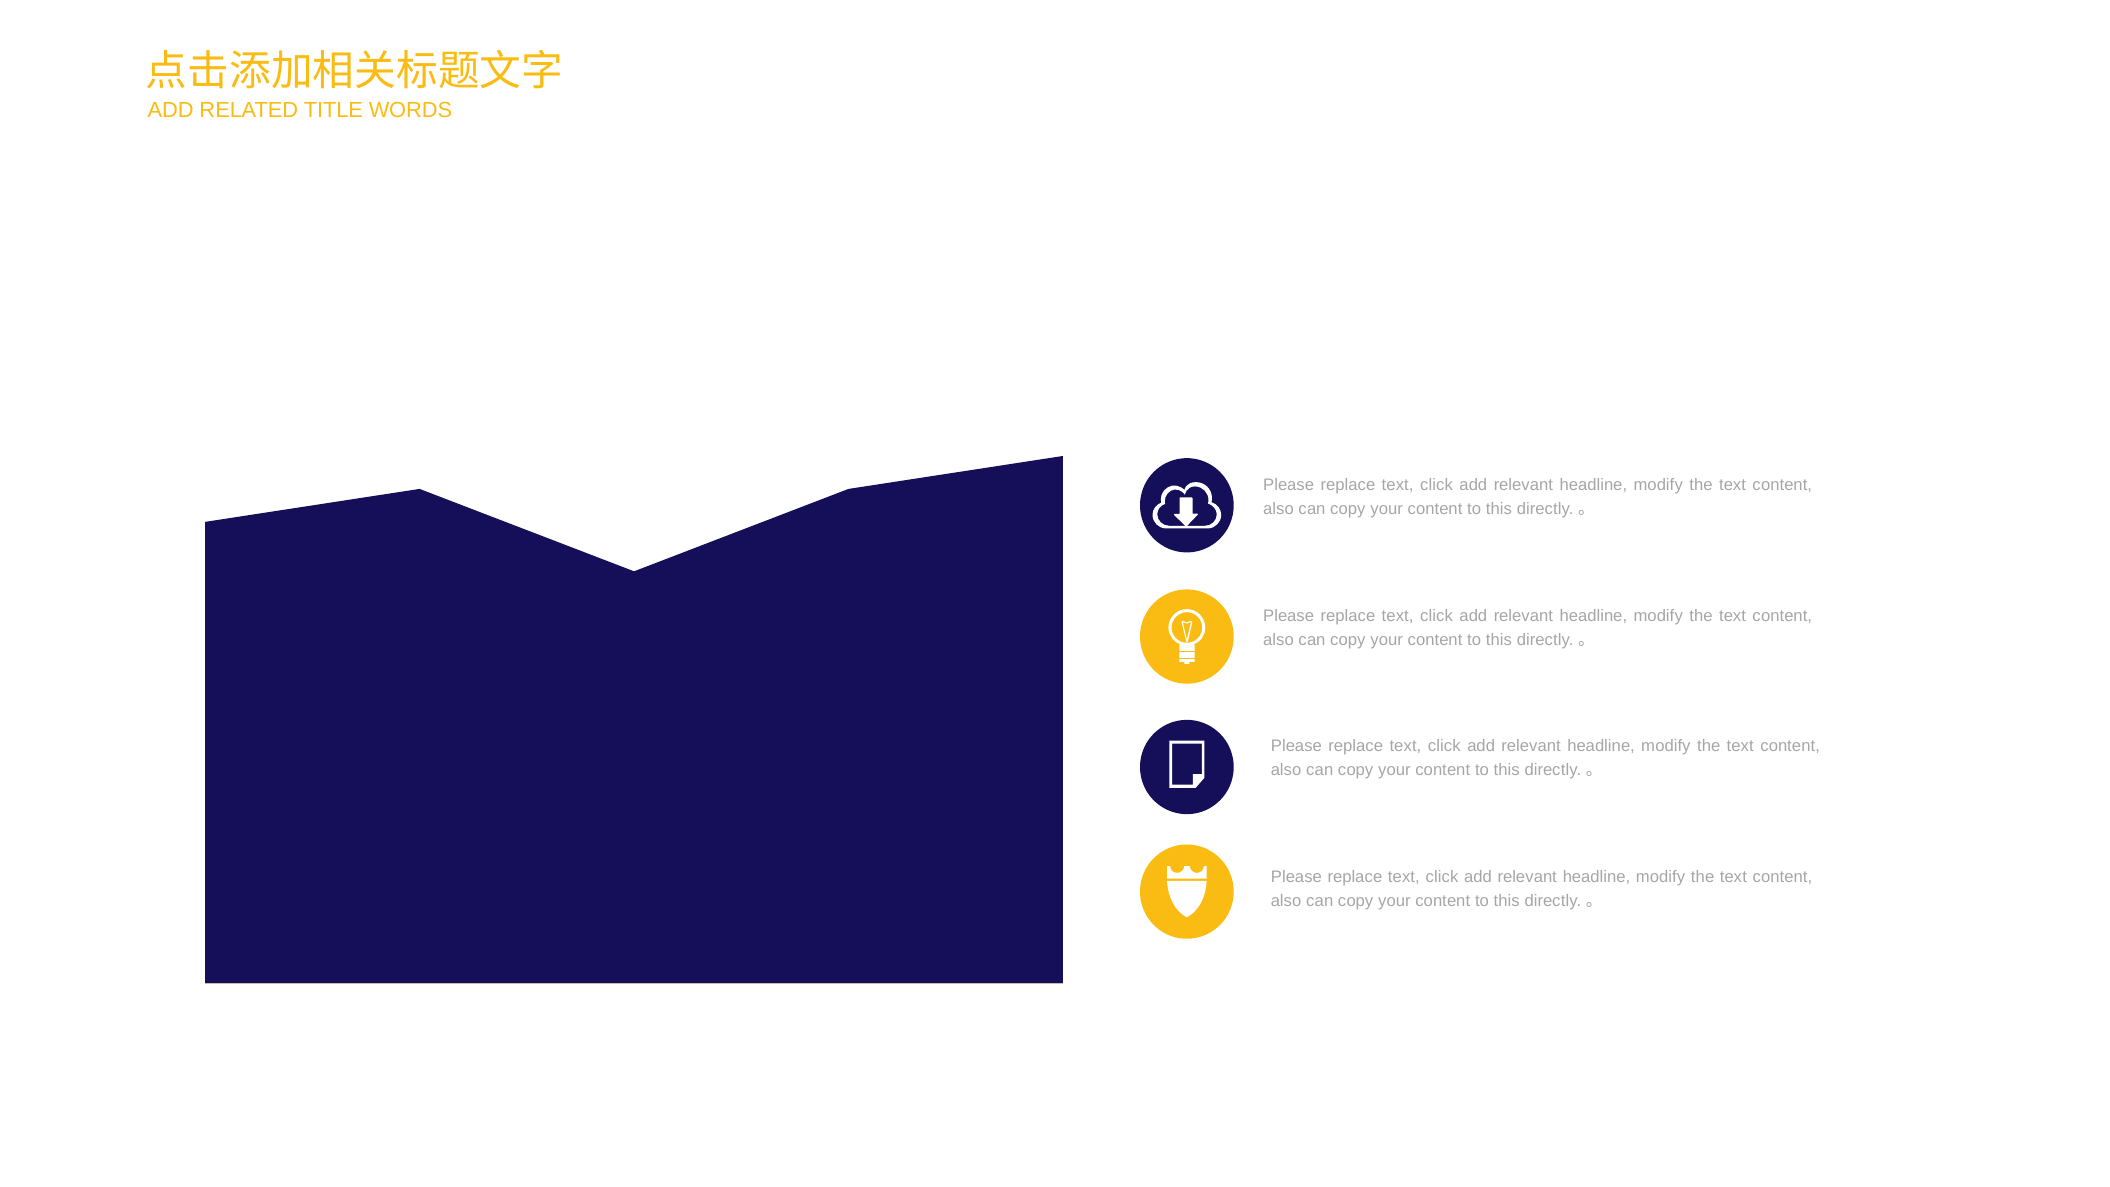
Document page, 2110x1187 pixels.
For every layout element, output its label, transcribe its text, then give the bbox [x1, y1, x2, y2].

text_box [1152, 482, 1222, 529]
text_box [1169, 740, 1205, 788]
text_box [1138, 588, 1235, 685]
chart [187, 394, 1081, 996]
text_box Please replace text, click add relevant headline, modify the text content, also can copy your content to this directly.。 [1262, 727, 1829, 783]
text_box [1138, 718, 1235, 816]
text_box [1168, 609, 1206, 664]
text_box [1167, 865, 1207, 918]
text_box 点击添加相关标题文字 [145, 43, 564, 95]
text_box Please replace text, click add relevant headline, modify the text content, also can copy your content to this directly.。 [1262, 857, 1822, 914]
text_box Please replace text, click add relevant headline, modify the text content, also can copy your content to this directly.。 [1255, 596, 1822, 653]
text_box [1138, 843, 1235, 940]
text_box Please replace text, click add relevant headline, modify the text content, also can copy your content to this directly.。 [1255, 466, 1822, 522]
text_box ADD RELATED TITLE WORDS [147, 96, 453, 123]
text_box [1138, 457, 1235, 554]
